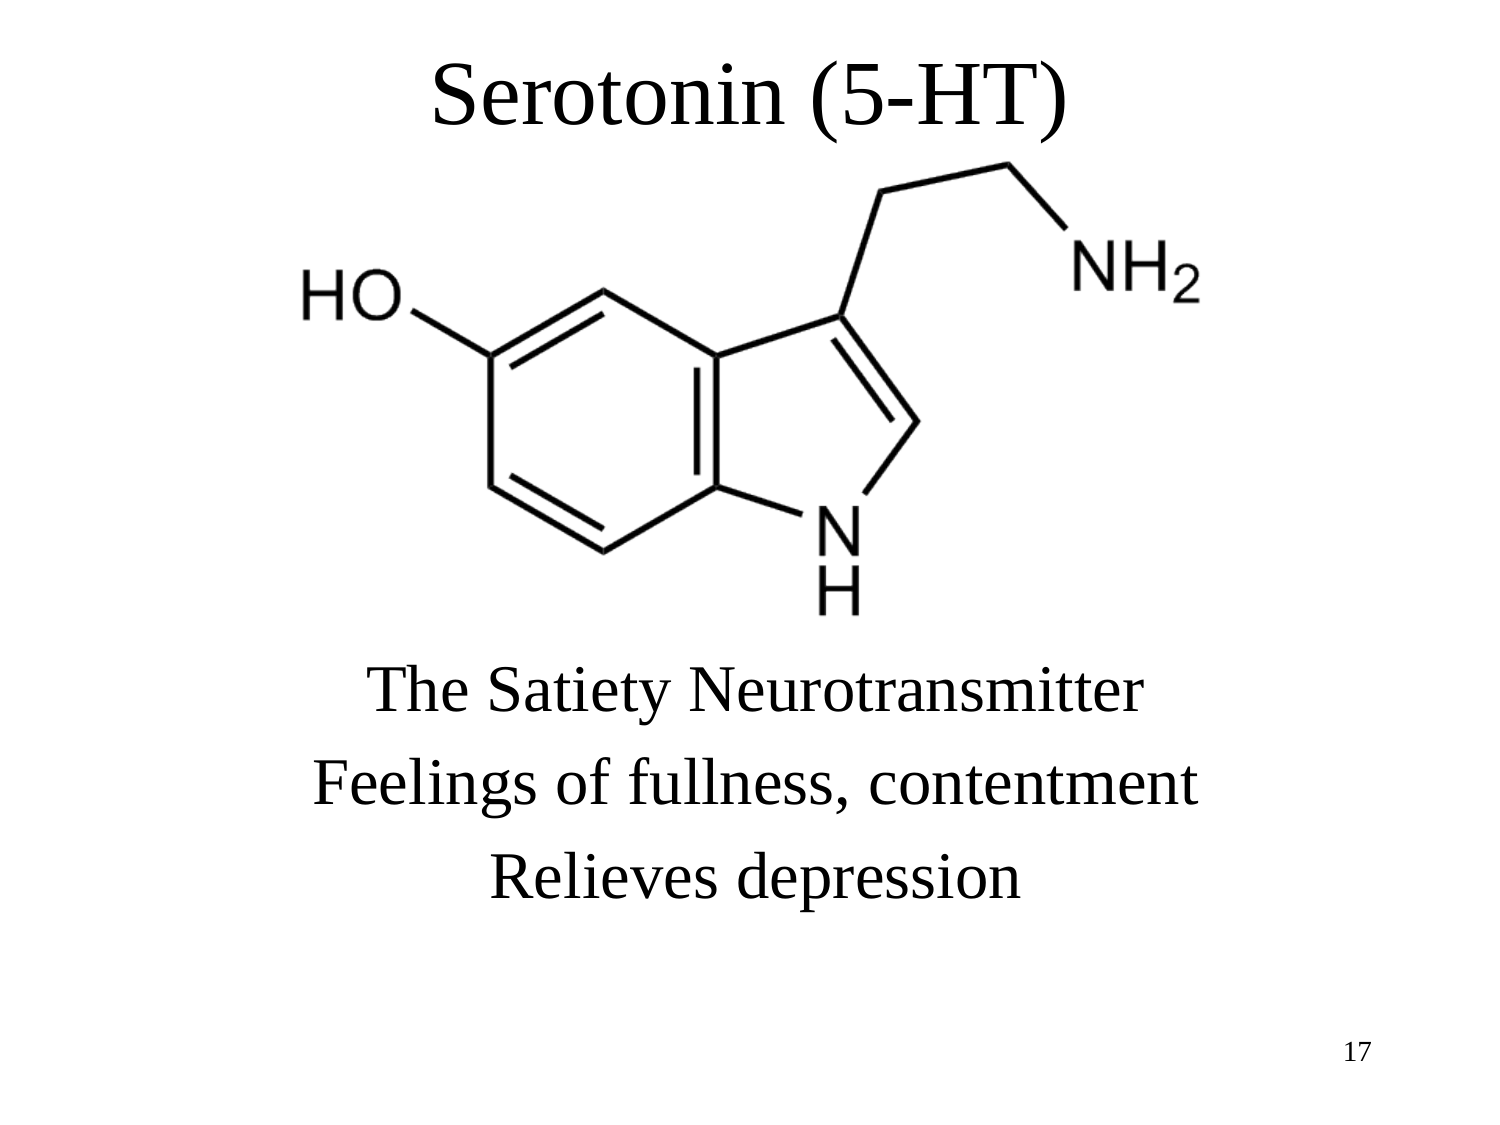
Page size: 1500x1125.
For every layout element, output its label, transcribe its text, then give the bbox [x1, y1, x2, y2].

subtitle The Satiety Neurotransmitter Feelings of fullness, contentment Relieves depression [99, 637, 1413, 1051]
slide_number 17 [1074, 1024, 1388, 1101]
title Serotonin (5-HT) [112, 12, 1388, 163]
picture [287, 149, 1216, 629]
